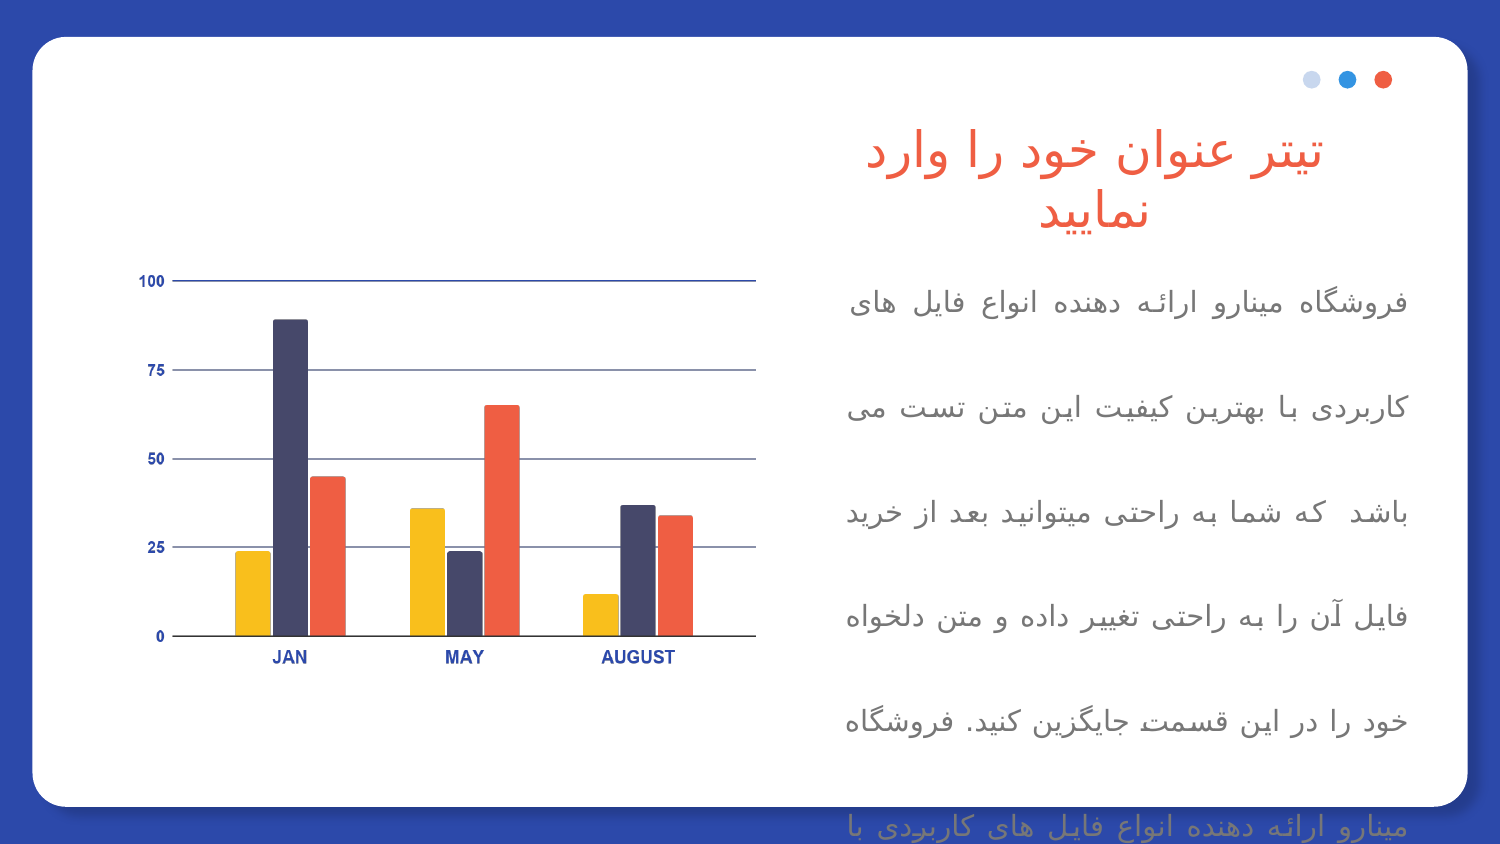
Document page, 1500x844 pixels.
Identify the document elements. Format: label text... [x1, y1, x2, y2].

picture [118, 249, 776, 691]
text_box تیتر عنوان خود را وارد نمایید [811, 110, 1379, 245]
text_box فروشگاه مینارو ارائه دهنده انواع فایل های کاربردی با بهترین کیفیت این متن تست می باشد که شما به راحتی میتوانید بعد از خرید فایل آن را به راحتی تغییر داده و متن دلخواه خود را در این قسمت جایگزین کنید. فروشگاه مینارو ارائه دهنده انواع فایل های کاربردی با بهترین کیفیت این متن تست می باشد [828, 205, 1424, 844]
